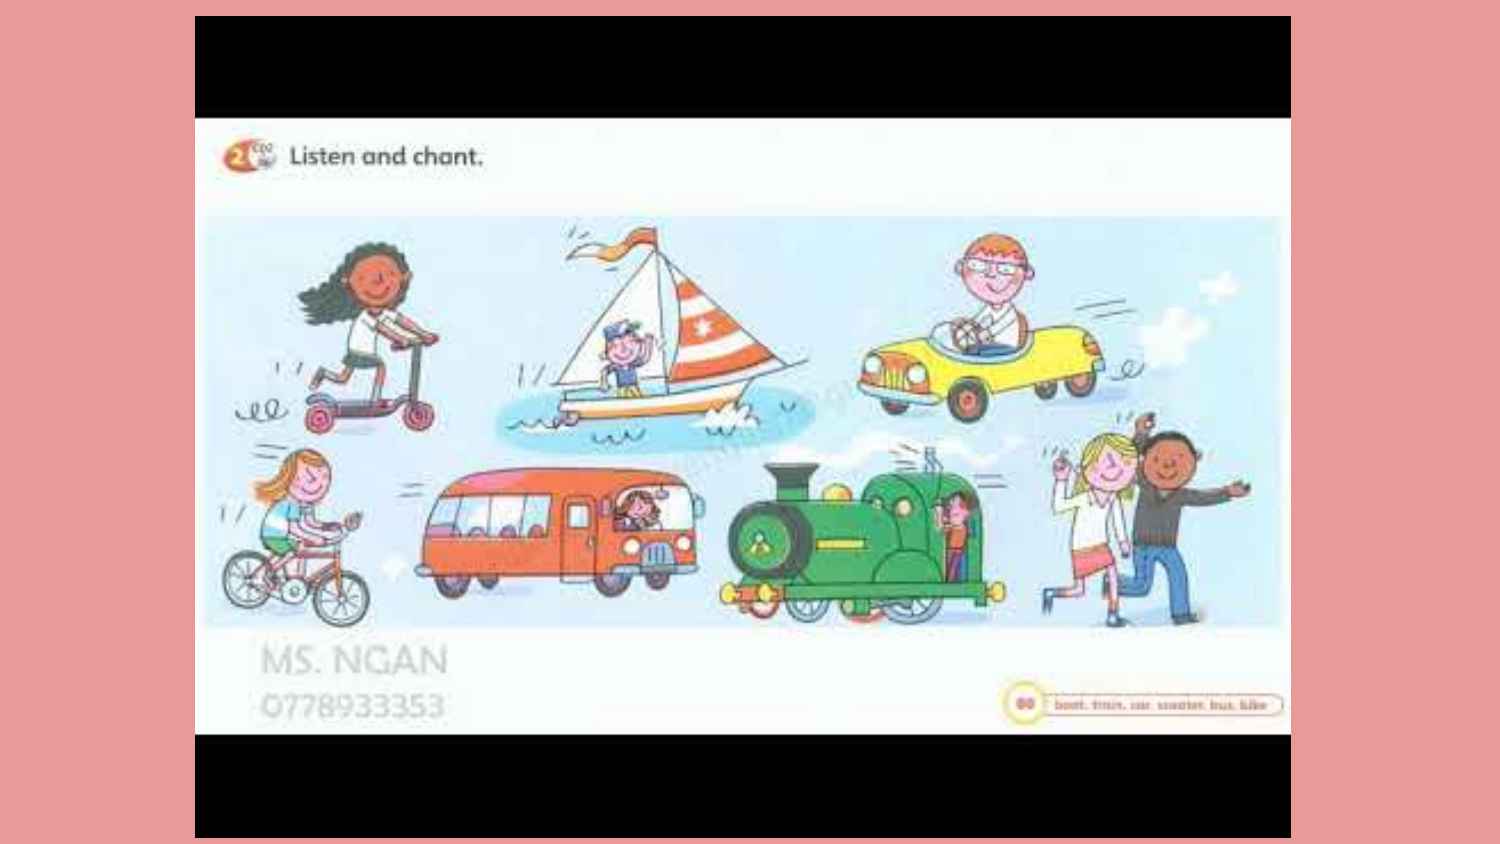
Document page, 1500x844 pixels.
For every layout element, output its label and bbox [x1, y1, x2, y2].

picture [195, 16, 1291, 838]
